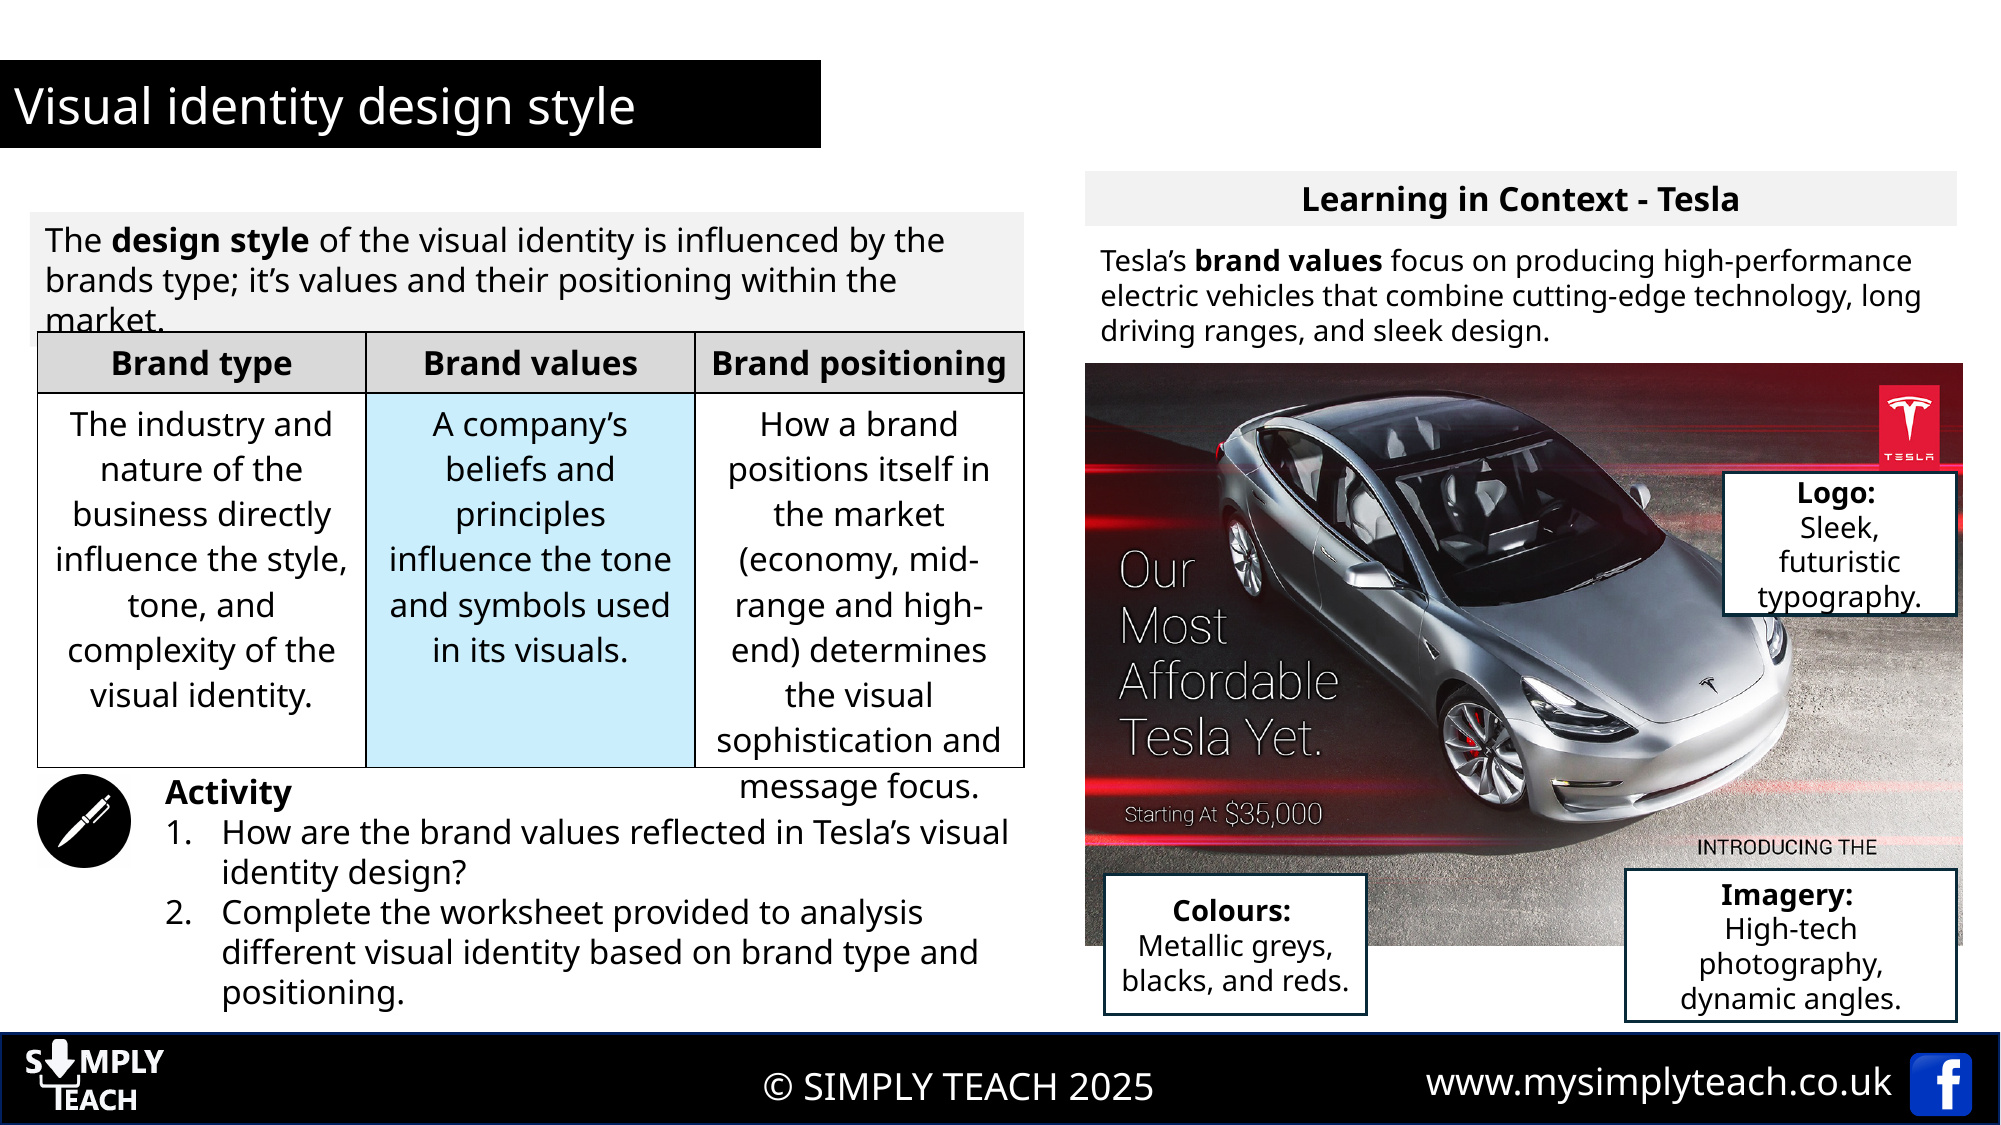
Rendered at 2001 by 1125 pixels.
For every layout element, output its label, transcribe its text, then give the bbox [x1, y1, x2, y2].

table_cell How a brand positions itself in the market (economy, mid-range and high-end) determines the visual sophistication and message focus. [696, 394, 1023, 763]
picture [1085, 363, 1963, 947]
picture [36, 773, 132, 868]
picture [1907, 1050, 1975, 1119]
text_box Imagery: High-tech photography, dynamic angles. [1624, 947, 1958, 1023]
table_header Brand type [38, 333, 365, 392]
table_cell A company’s beliefs and principles influence the tone and symbols used in its visuals. [367, 394, 694, 763]
text_box Visual identity design style [0, 60, 821, 148]
table_cell The industry and nature of the business directly influence the style, tone, and complexity of the visual identity. [38, 394, 365, 767]
table_header Brand positioning [696, 333, 1023, 392]
text_box Activity How are the brand values reflected in Tesla’s visual identity design? Complete the worksheet provided to analysis different visual identity based on brand type and positioning. [150, 763, 1043, 1019]
text_box Learning in Context - Tesla [1085, 171, 1957, 226]
text_box Tesla’s brand values focus on producing high-performance electric vehicles that combine cutting-edge technology, long driving ranges, and sleek design. [1085, 234, 1957, 355]
table_header Brand values [367, 333, 694, 392]
picture [15, 1033, 182, 1122]
text_box Colours: Metallic greys, blacks, and reds. [1103, 947, 1368, 1016]
text_box The design style of the visual identity is influenced by the brands type; it’s values and their positioning within the market. [29, 212, 1024, 347]
